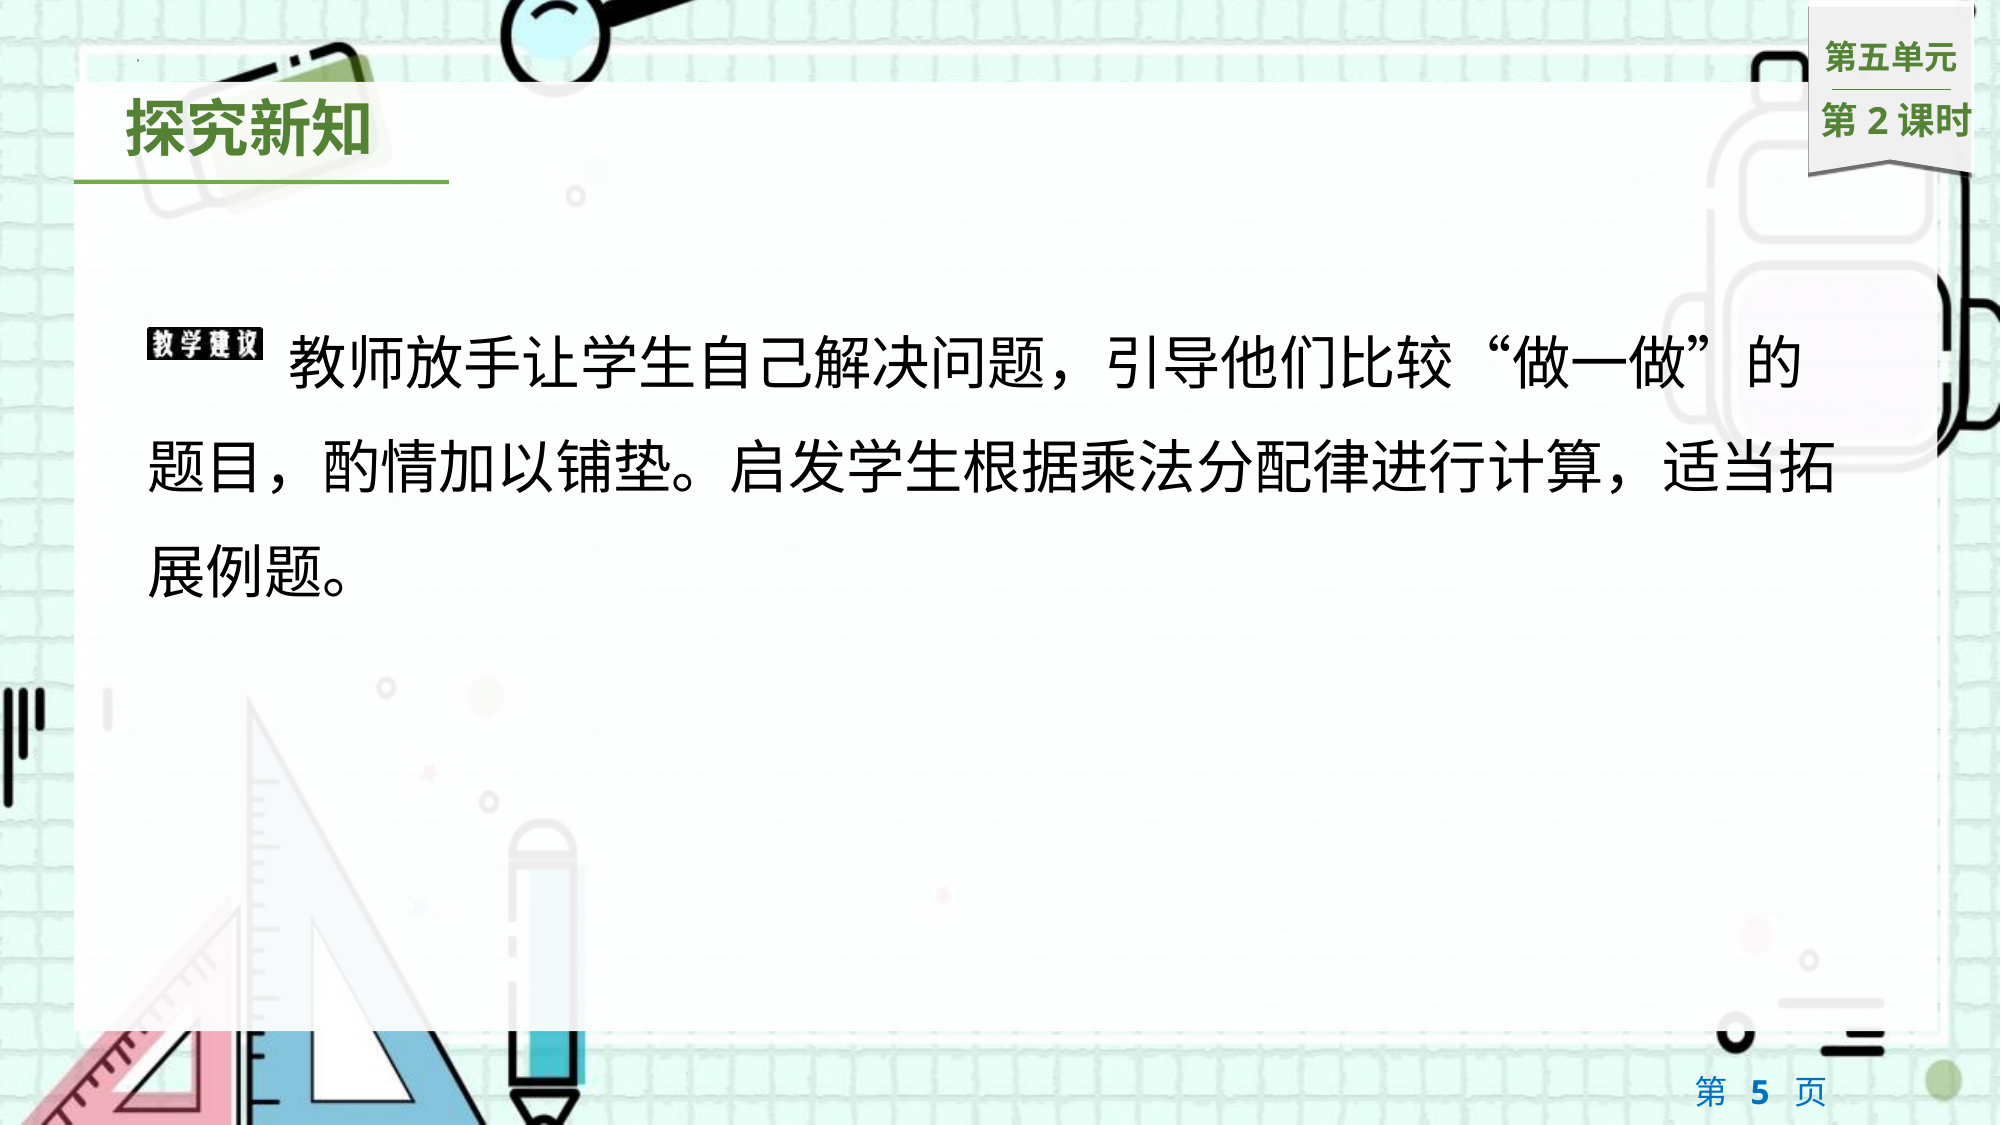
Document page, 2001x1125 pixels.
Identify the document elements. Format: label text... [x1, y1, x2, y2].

picture [0, 0, 2000, 1125]
picture [1938, 168, 1971, 176]
picture [147, 327, 263, 360]
text_box 教师放手让学生自己解决问题，引导他们比较“做一做”的题目，酌情加以铺垫。启发学生根据乘法分配律进行计算，适当拓展例题。 [147, 290, 1853, 606]
